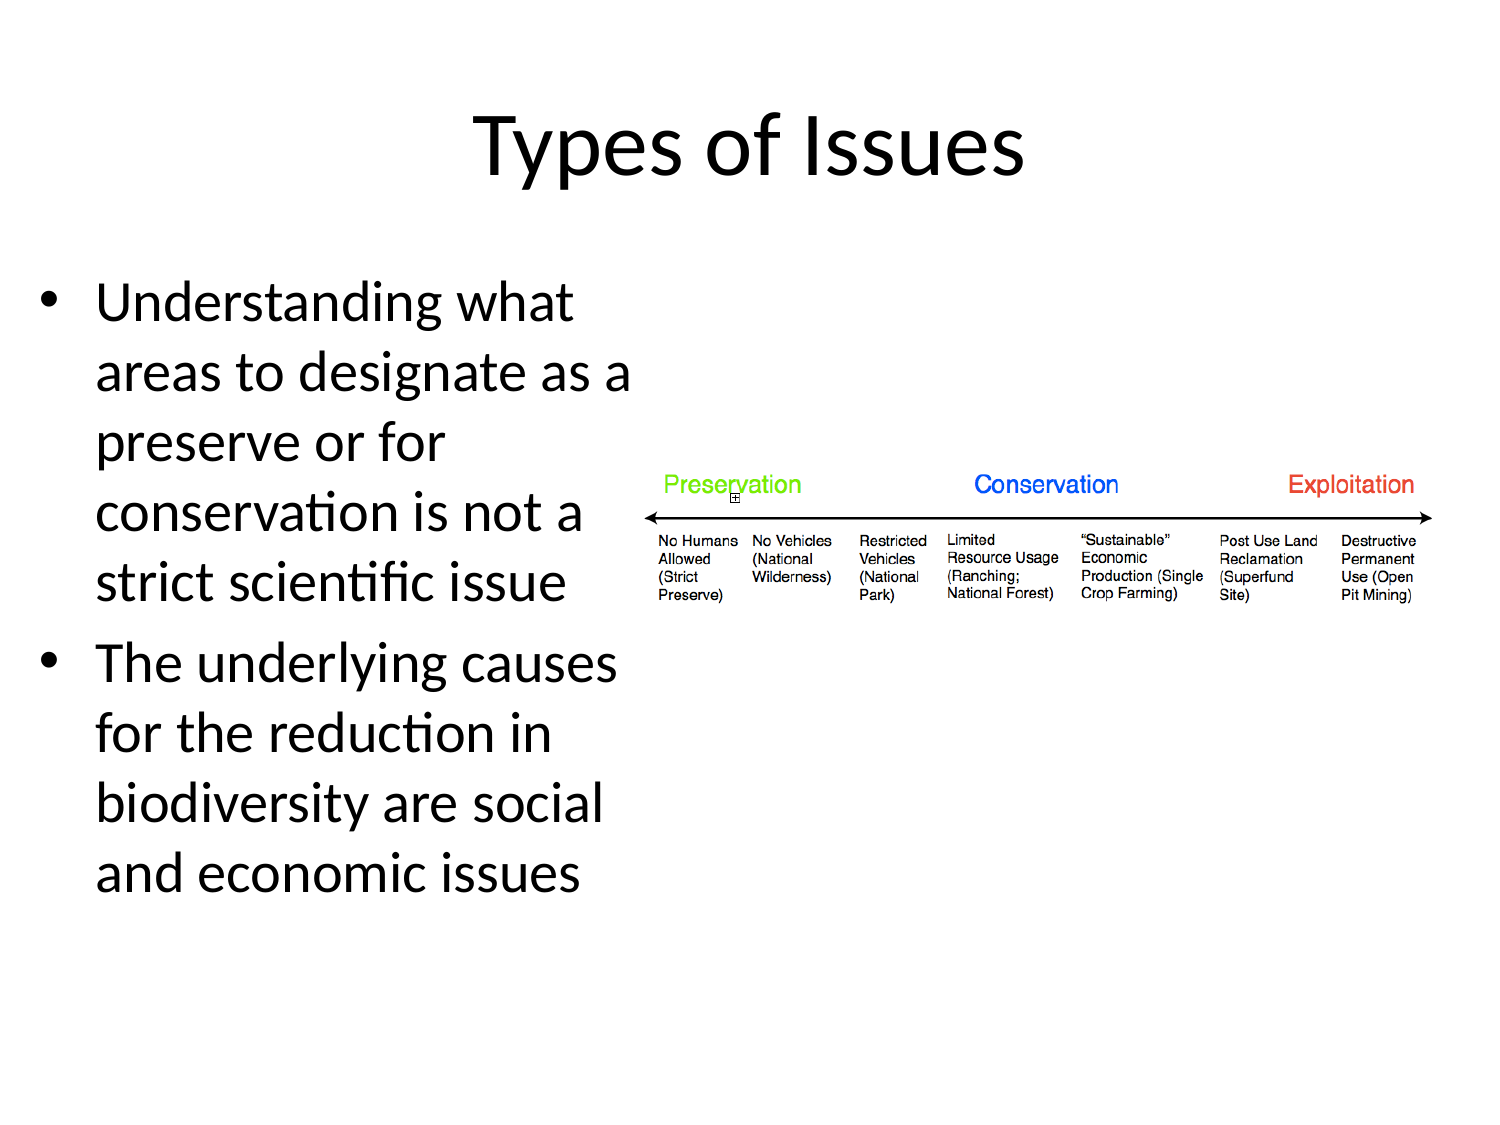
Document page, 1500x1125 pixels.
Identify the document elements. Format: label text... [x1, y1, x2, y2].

list Understanding what areas to designate as a preserve or for conservation is not a strict scientific issue The underlying causes for the reduction in biodiversity are social and economic issues [24, 255, 687, 999]
picture [624, 430, 1463, 642]
title Types of Issues [75, 45, 1425, 233]
